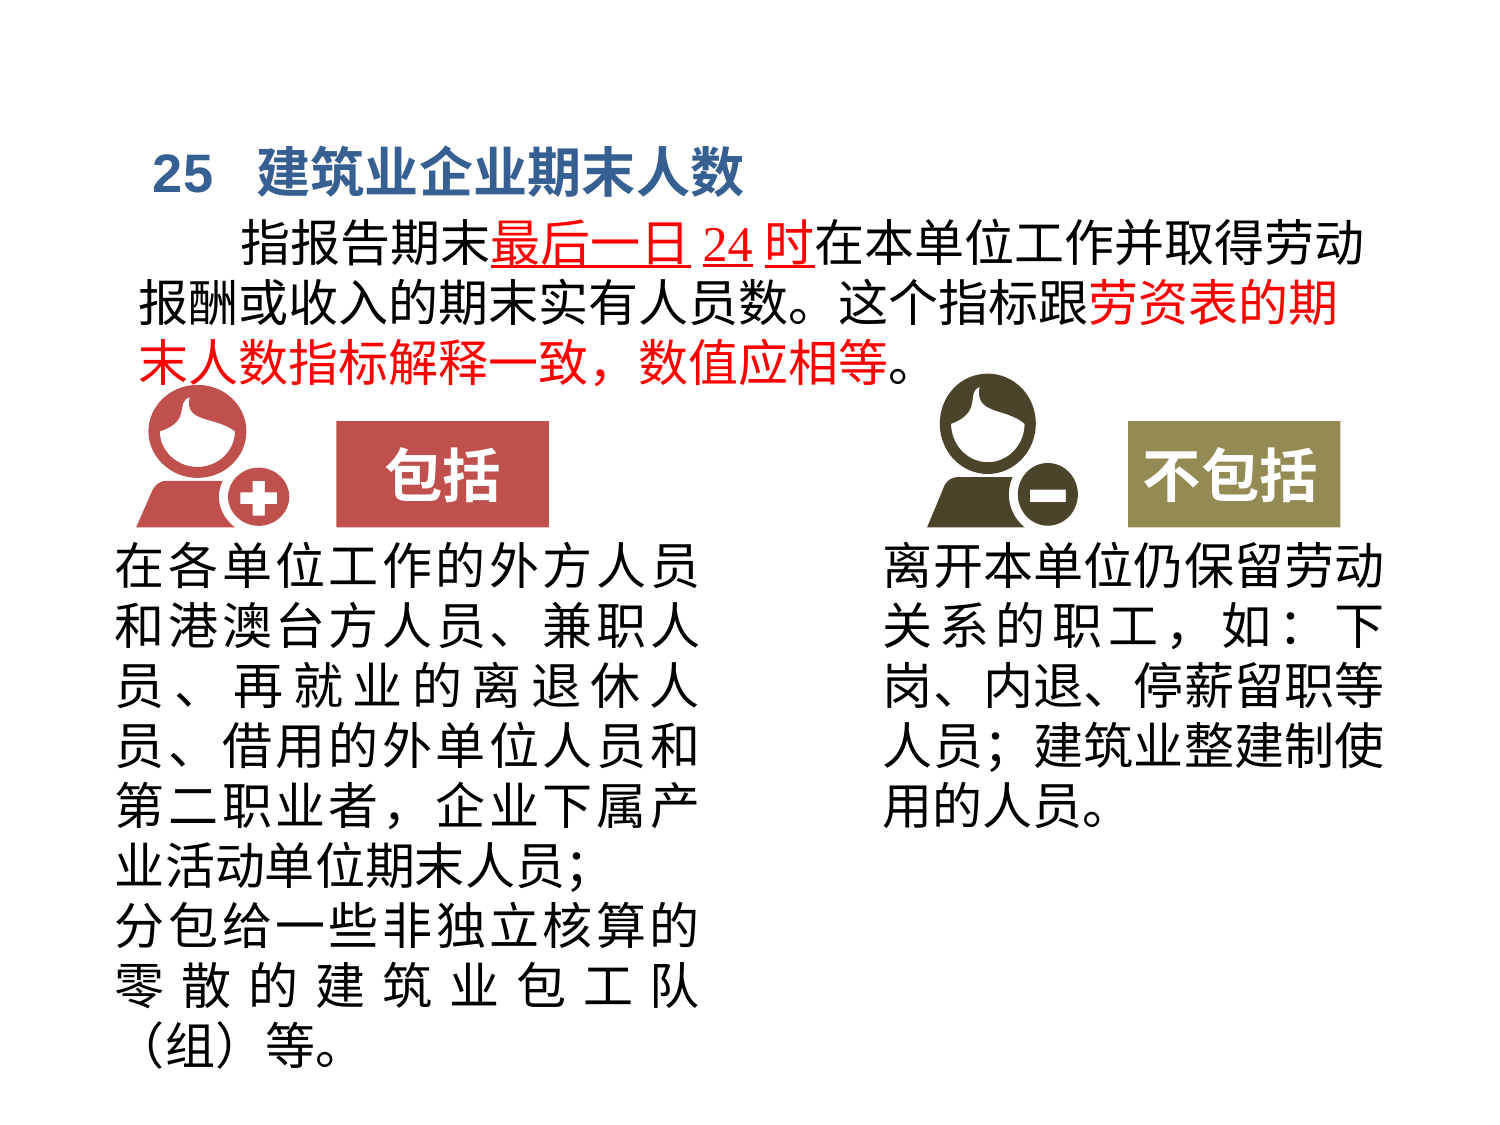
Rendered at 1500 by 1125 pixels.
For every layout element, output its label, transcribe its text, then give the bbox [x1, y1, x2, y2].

text_box 在各单位工作的外方人员和港澳台方人员、兼职人员、再就业的离退休人员、借用的外单位人员和第二职业者，企业下属产业活动单位期末人员； 分包给一些非独立核算的零散的建筑业包工队（组）等。 [100, 527, 715, 1082]
text_box [228, 467, 290, 526]
text_box [1017, 462, 1078, 526]
text_box [939, 373, 1036, 474]
text_box 指报告期末最后一日24时在本单位工作并取得劳动报酬或收入的期末实有人员数。这个指标跟劳资表的期末人数指标解释一致，数值应相等。 [123, 203, 1400, 399]
text_box 包括 [334, 419, 551, 529]
text_box 离开本单位仍保留劳动关系的职工，如：下岗、内退、停薪留职等人员；建筑业整建制使用的人员。 [868, 527, 1400, 842]
text_box 不包括 [1126, 419, 1343, 529]
text_box [136, 480, 235, 528]
text_box [148, 384, 247, 478]
text_box 25 建筑业企业期末人数 [138, 130, 760, 211]
text_box [927, 477, 1025, 528]
